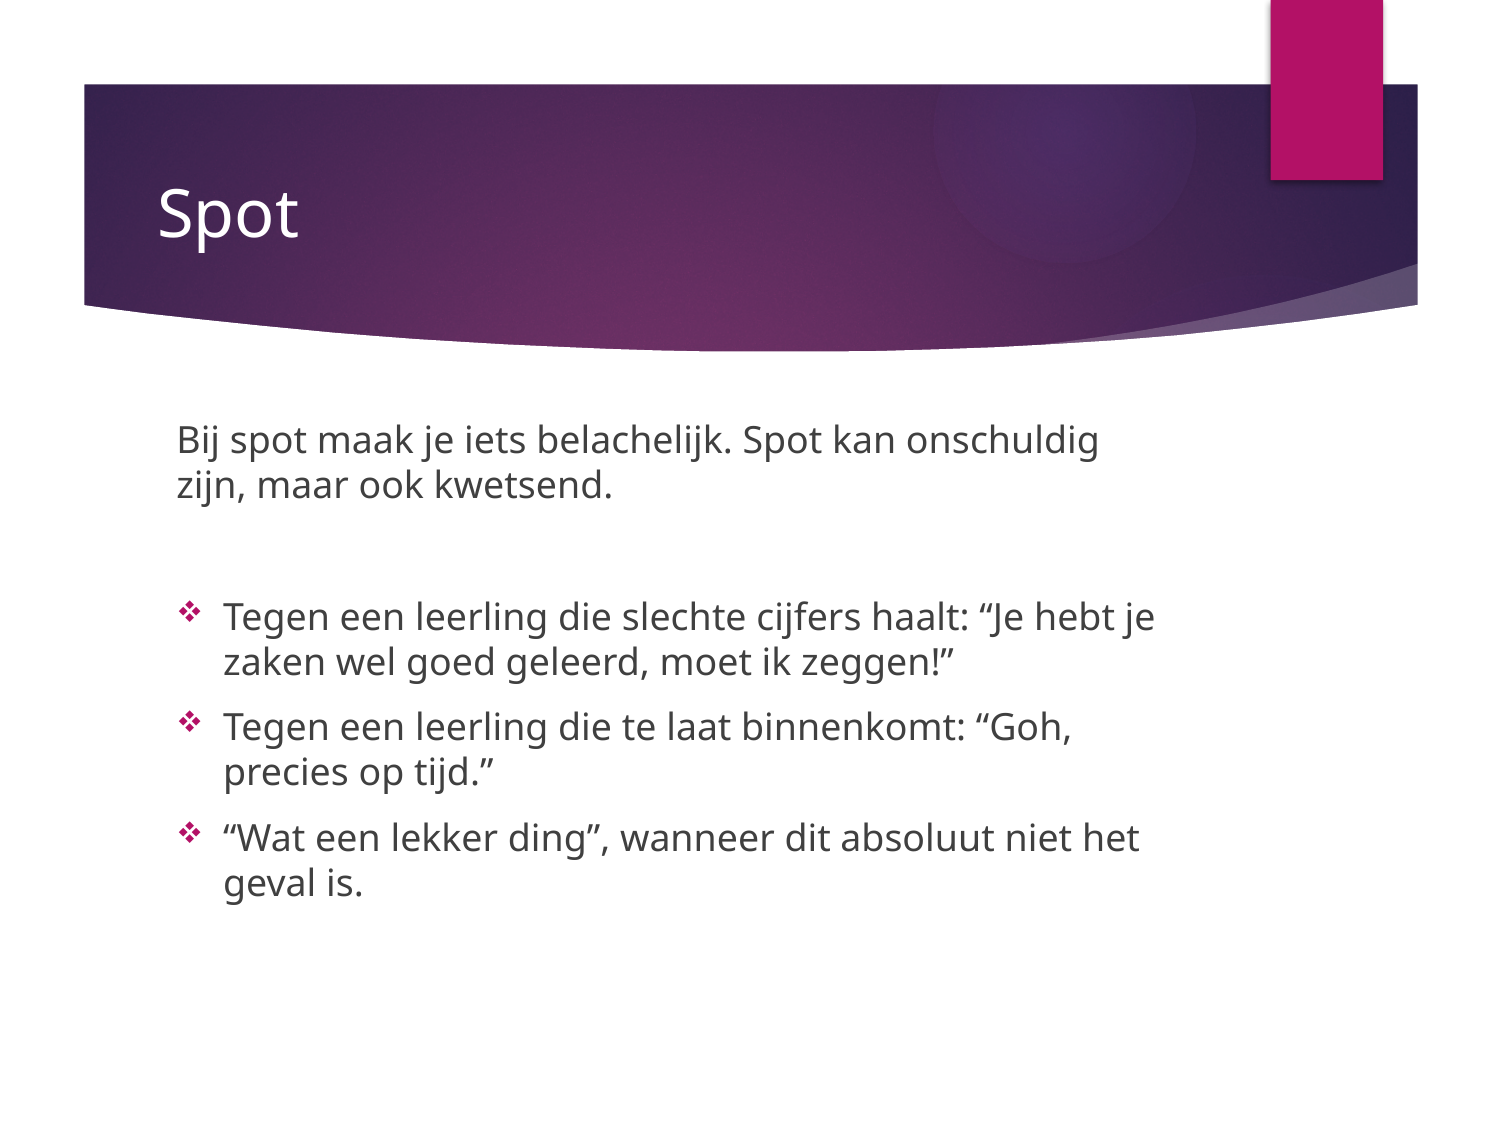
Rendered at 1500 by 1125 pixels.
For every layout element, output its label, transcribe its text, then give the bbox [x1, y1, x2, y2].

title Spot [142, 152, 1183, 269]
list Bij spot maak je iets belachelijk. Spot kan onschuldig zijn, maar ook kwetsend. Tegen een leerling die slechte cijfers haalt: “Je hebt je zaken wel goed geleerd, moet ik zeggen!” Tegen een leerling die te laat binnenkomt: “Goh, precies op tijd.” “Wat een lekker ding”, wanneer dit absoluut niet het geval is. [141, 408, 1183, 988]
